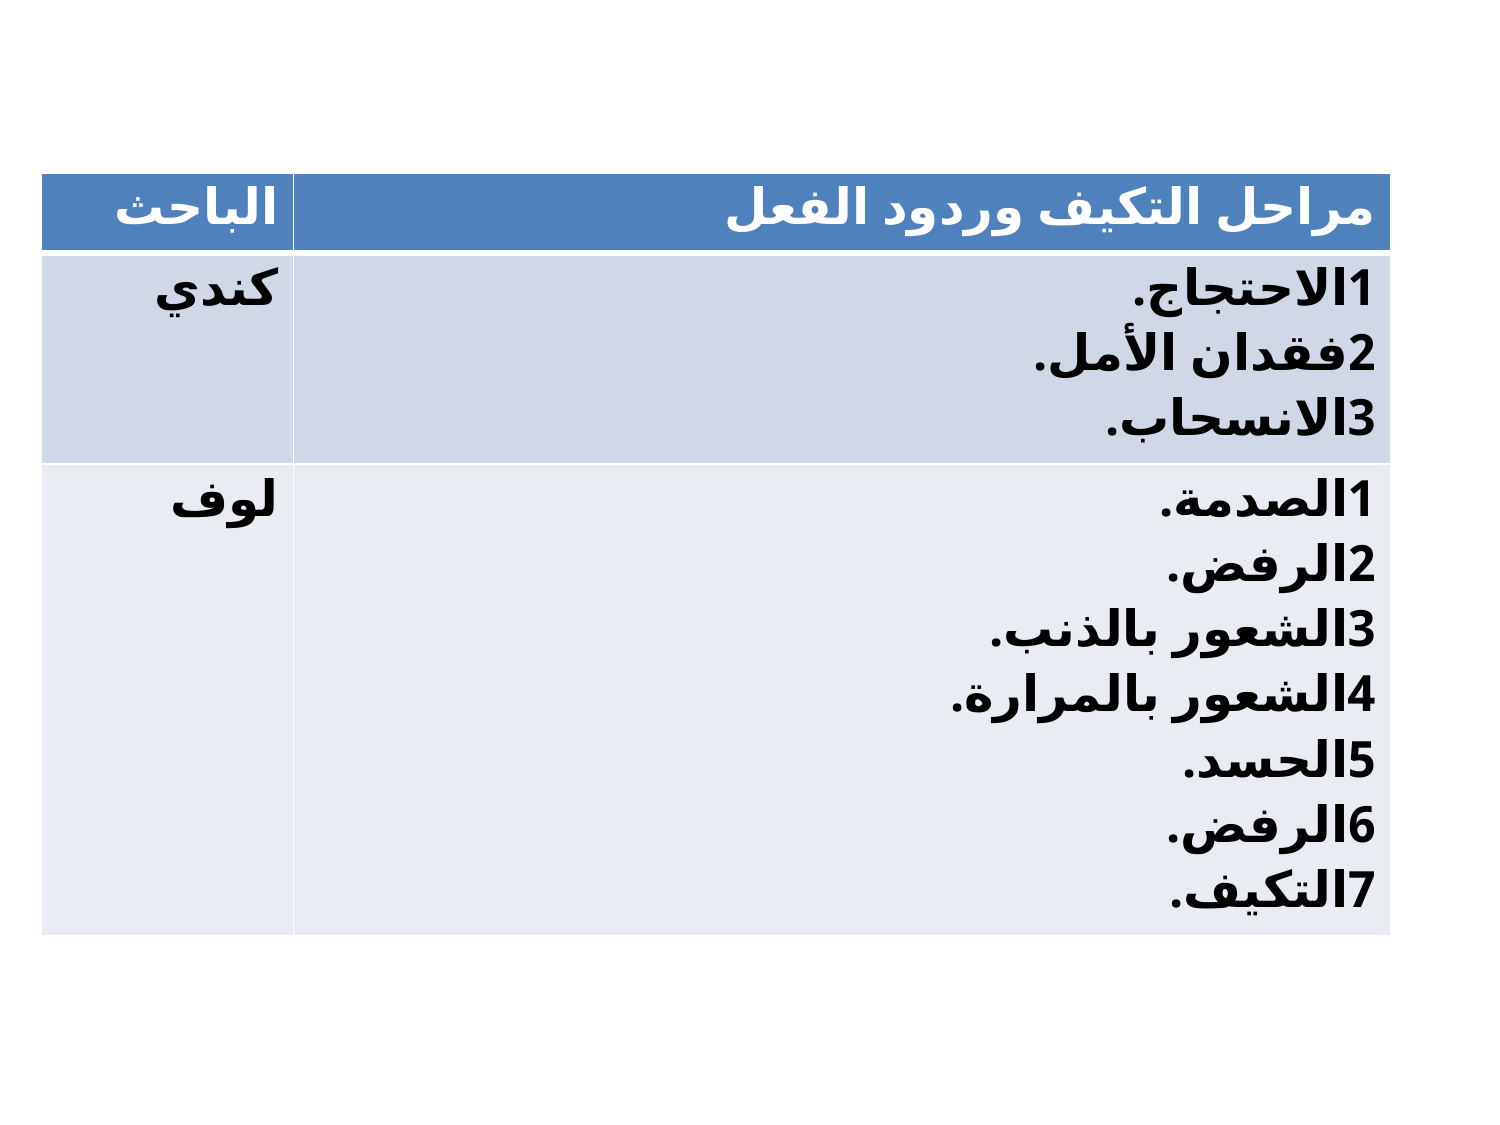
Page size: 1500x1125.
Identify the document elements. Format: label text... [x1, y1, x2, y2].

table_cell كندي [42, 256, 293, 463]
table_cell لوف [42, 465, 293, 935]
table_cell 1الاحتجاج. 2فقدان الأمل. 3الانسحاب. [294, 256, 1390, 463]
table_header مراحل التكيف وردود الفعل [294, 174, 1390, 250]
table_header الباحث [42, 174, 293, 250]
table_cell 1الصدمة. 2الرفض. 3الشعور بالذنب. 4الشعور بالمرارة. 5الحسد. 6الرفض. 7التكيف. [294, 465, 1390, 935]
